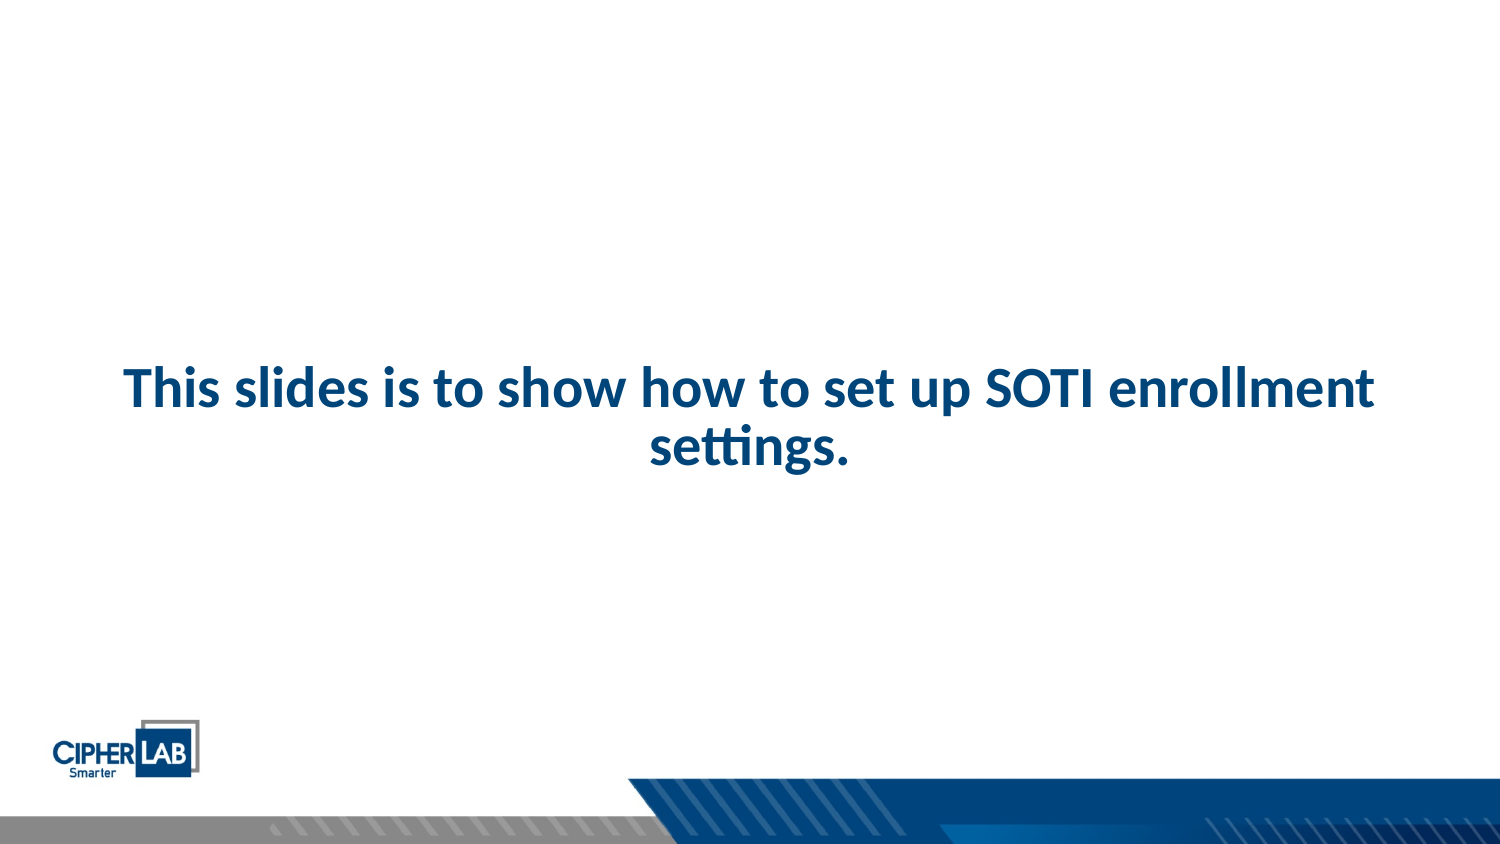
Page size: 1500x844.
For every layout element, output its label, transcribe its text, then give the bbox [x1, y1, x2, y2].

title This slides is to show how to set up SOTI enrollment settings. [64, 351, 1436, 493]
picture [0, 0, 1500, 844]
